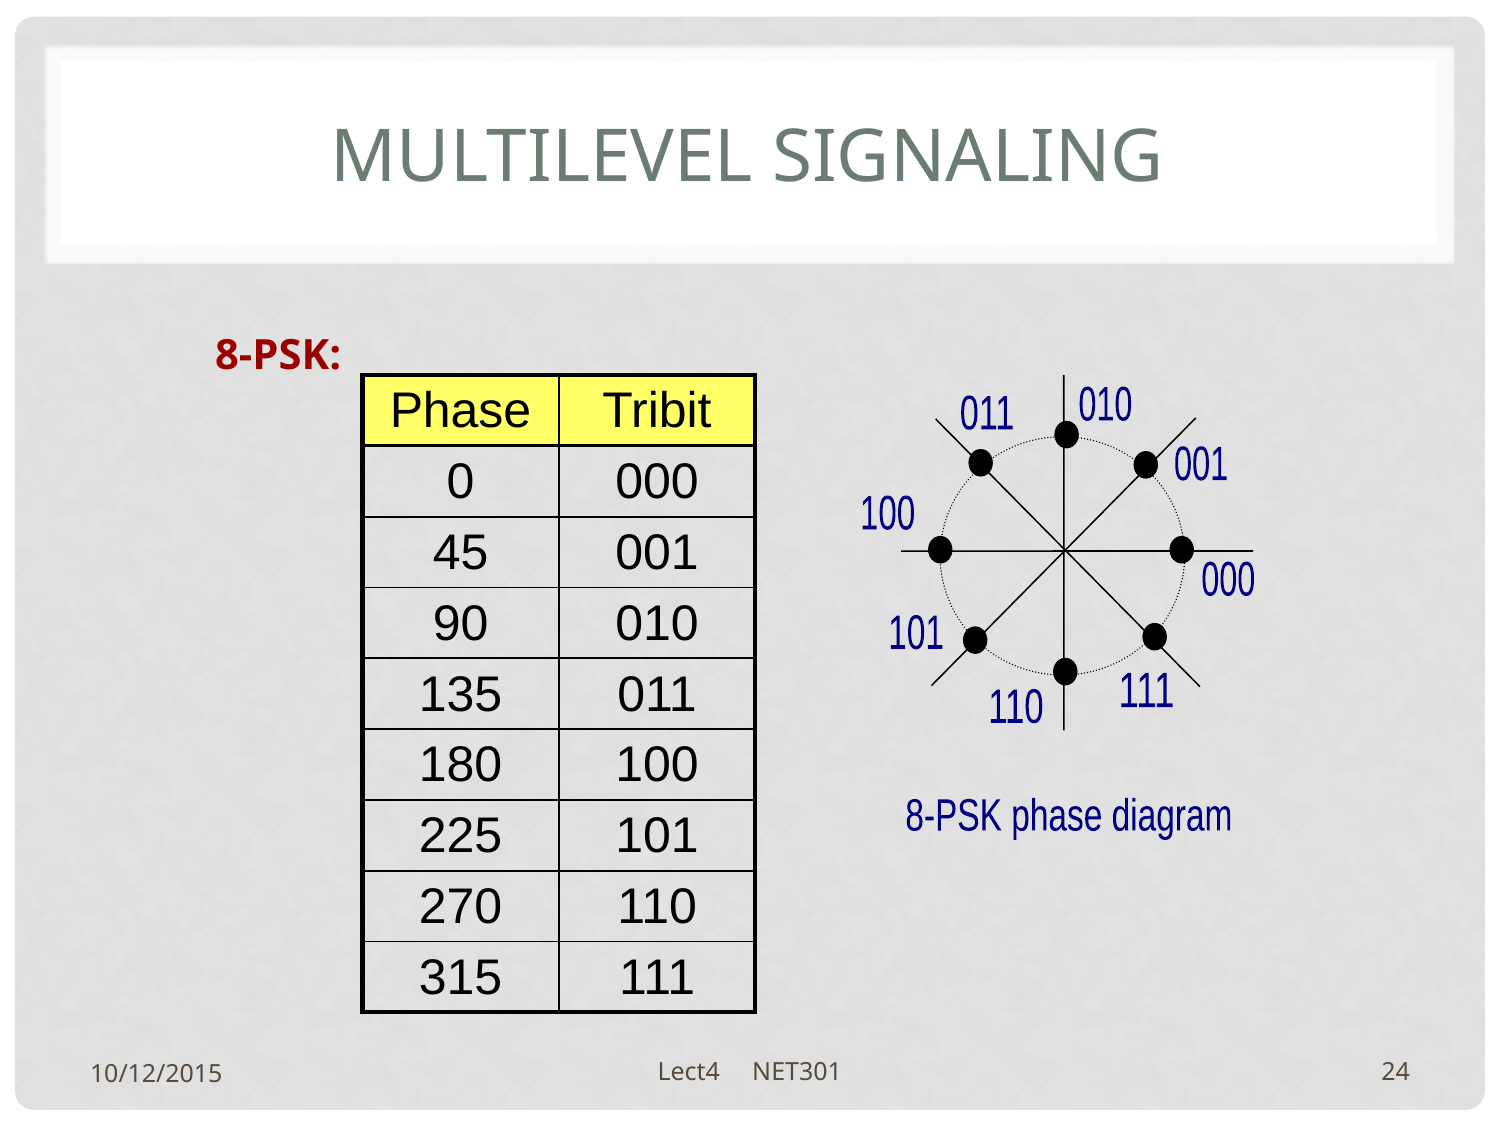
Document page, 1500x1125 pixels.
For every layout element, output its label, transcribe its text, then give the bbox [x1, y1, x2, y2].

list 8-PSK: [200, 262, 1425, 860]
title Multilevel signaling [69, 66, 1425, 238]
footer Lect4 NET301 [512, 1042, 988, 1103]
table_header Tribit [560, 377, 753, 444]
table_cell 111 [560, 942, 753, 1010]
table_cell 000 [560, 447, 753, 516]
table_cell 225 [365, 801, 558, 870]
table_cell 135 [365, 659, 558, 728]
table_cell 180 [365, 730, 558, 799]
table_cell 011 [560, 659, 753, 728]
table_cell 45 [365, 518, 558, 587]
table_cell 110 [560, 872, 753, 941]
table_cell 100 [560, 730, 753, 799]
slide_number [75, 1042, 425, 1103]
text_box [862, 374, 1255, 841]
table_cell 101 [560, 801, 753, 870]
slide_number 24 [1074, 1042, 1425, 1103]
table_cell 315 [365, 942, 558, 1010]
table_cell 001 [560, 518, 753, 587]
table_cell 90 [365, 588, 558, 657]
table_cell 010 [560, 588, 753, 657]
table_cell 0 [365, 447, 558, 516]
table_header Phase [365, 377, 558, 444]
table_cell 270 [365, 872, 558, 941]
